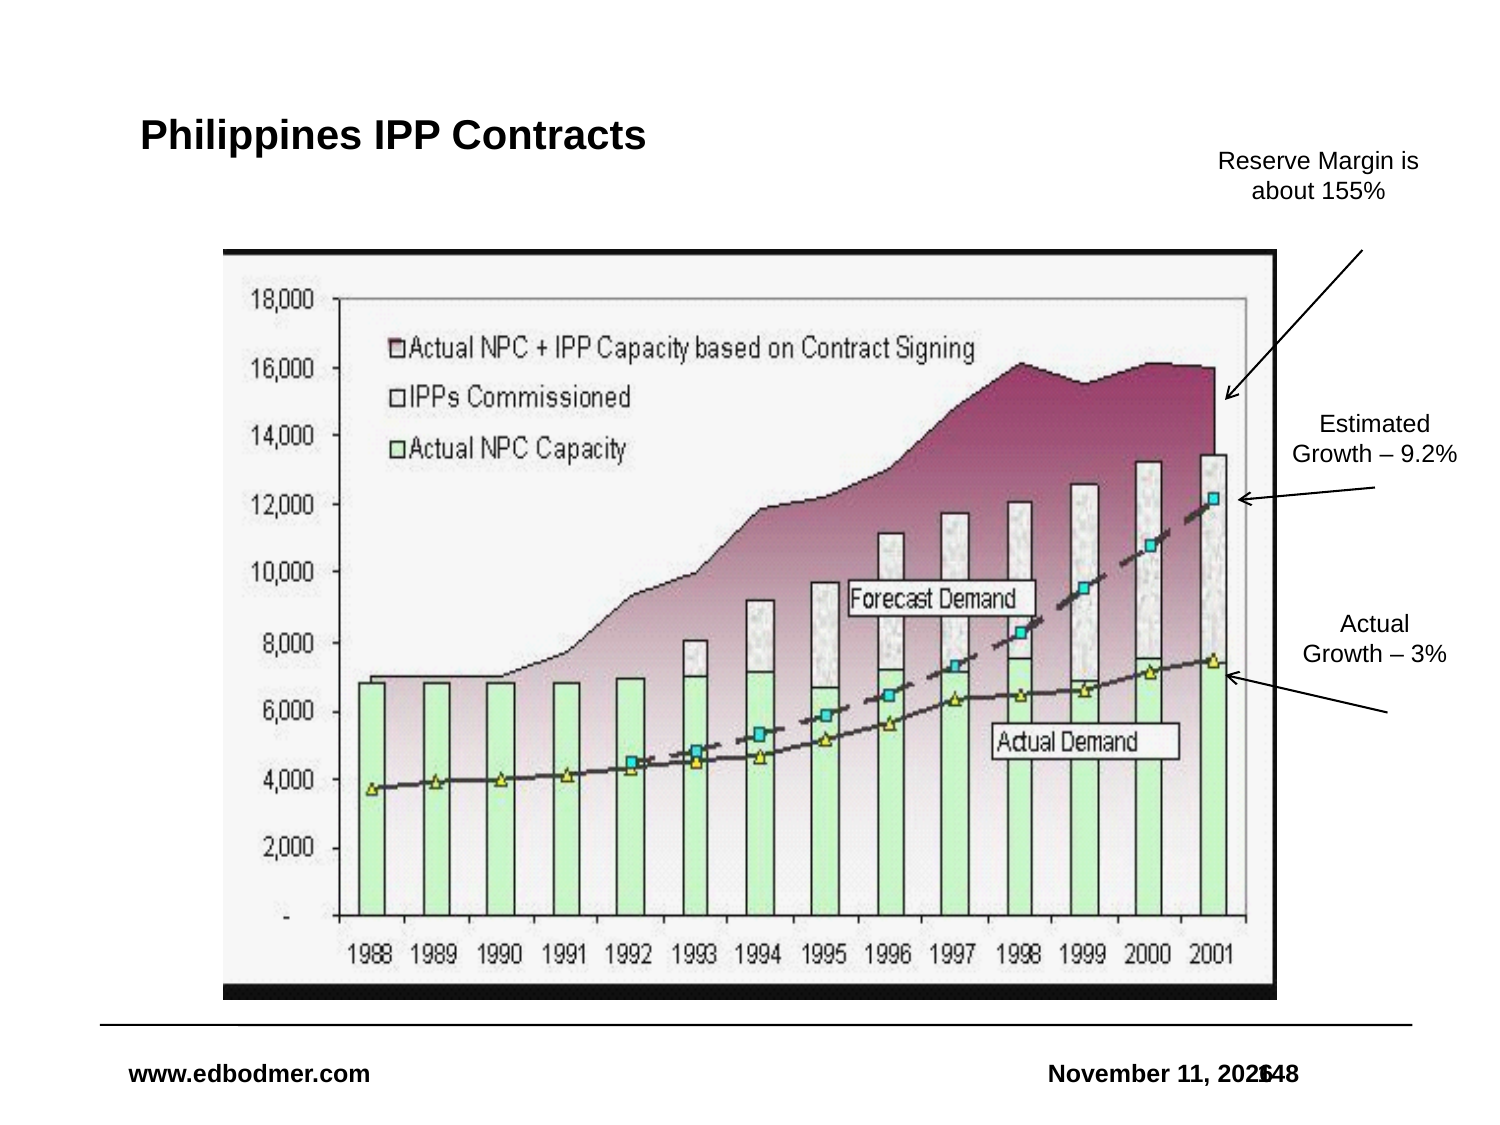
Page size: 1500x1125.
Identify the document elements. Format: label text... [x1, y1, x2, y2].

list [222, 249, 1277, 1001]
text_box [1237, 487, 1376, 501]
title Philippines IPP Contracts [124, 99, 1288, 226]
text_box Estimated Growth – 9.2% [1282, 399, 1475, 475]
text_box Reserve Margin is about 155% [1199, 137, 1438, 213]
text_box Actual Growth – 3% [1287, 599, 1463, 675]
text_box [1224, 674, 1388, 713]
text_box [1218, 255, 1369, 394]
